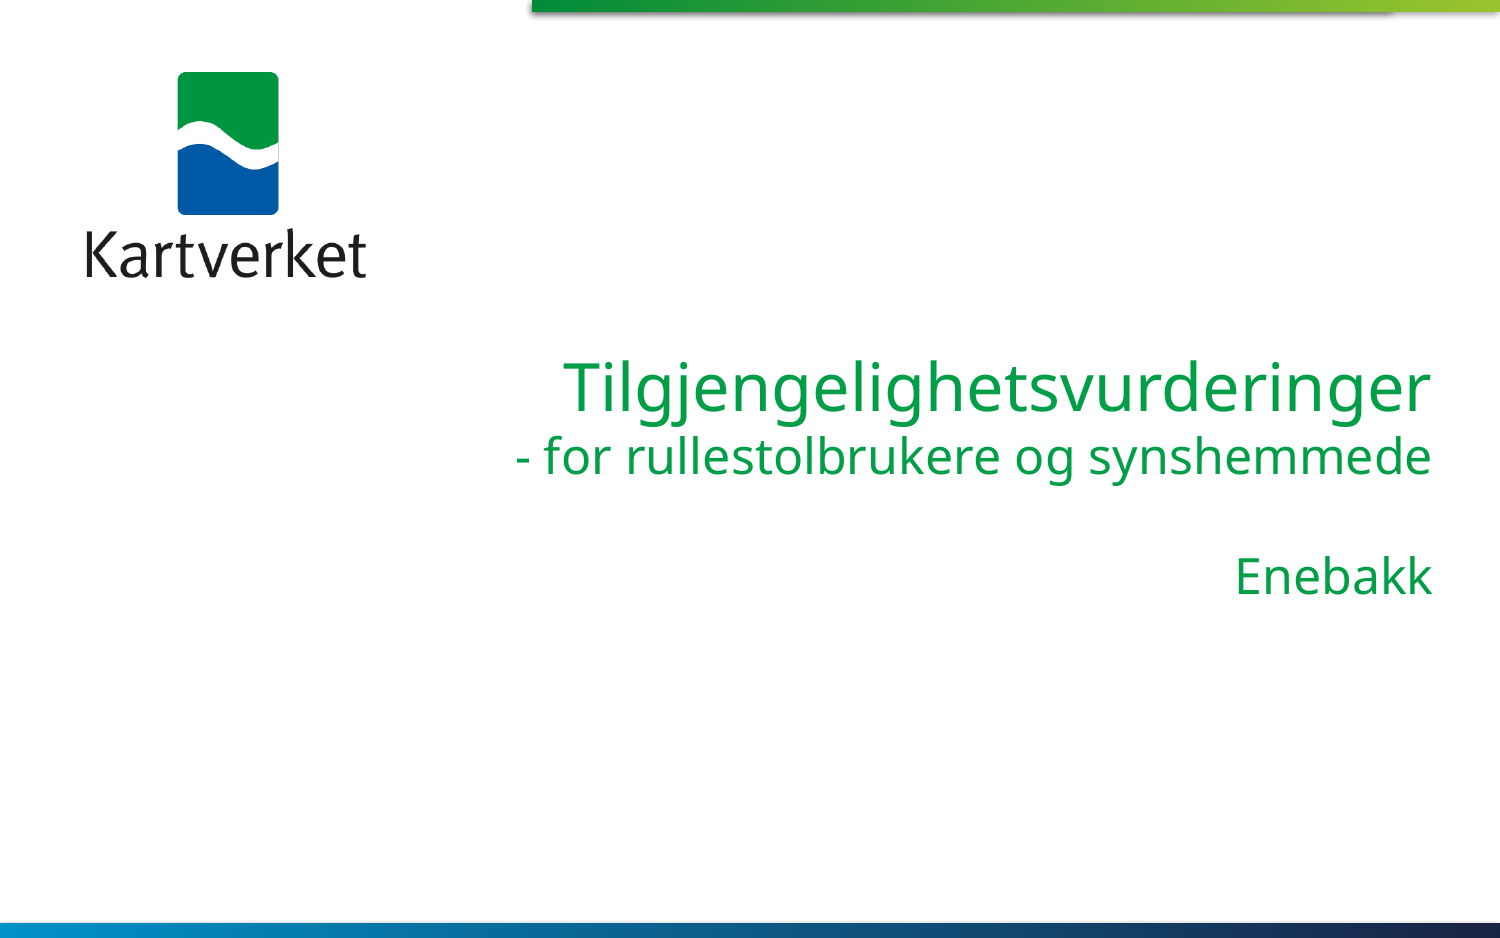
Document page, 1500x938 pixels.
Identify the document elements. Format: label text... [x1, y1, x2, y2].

text_box Tilgjengelighetsvurderinger - for rullestolbrukere og synshemmede Enebakk [66, 337, 1449, 613]
